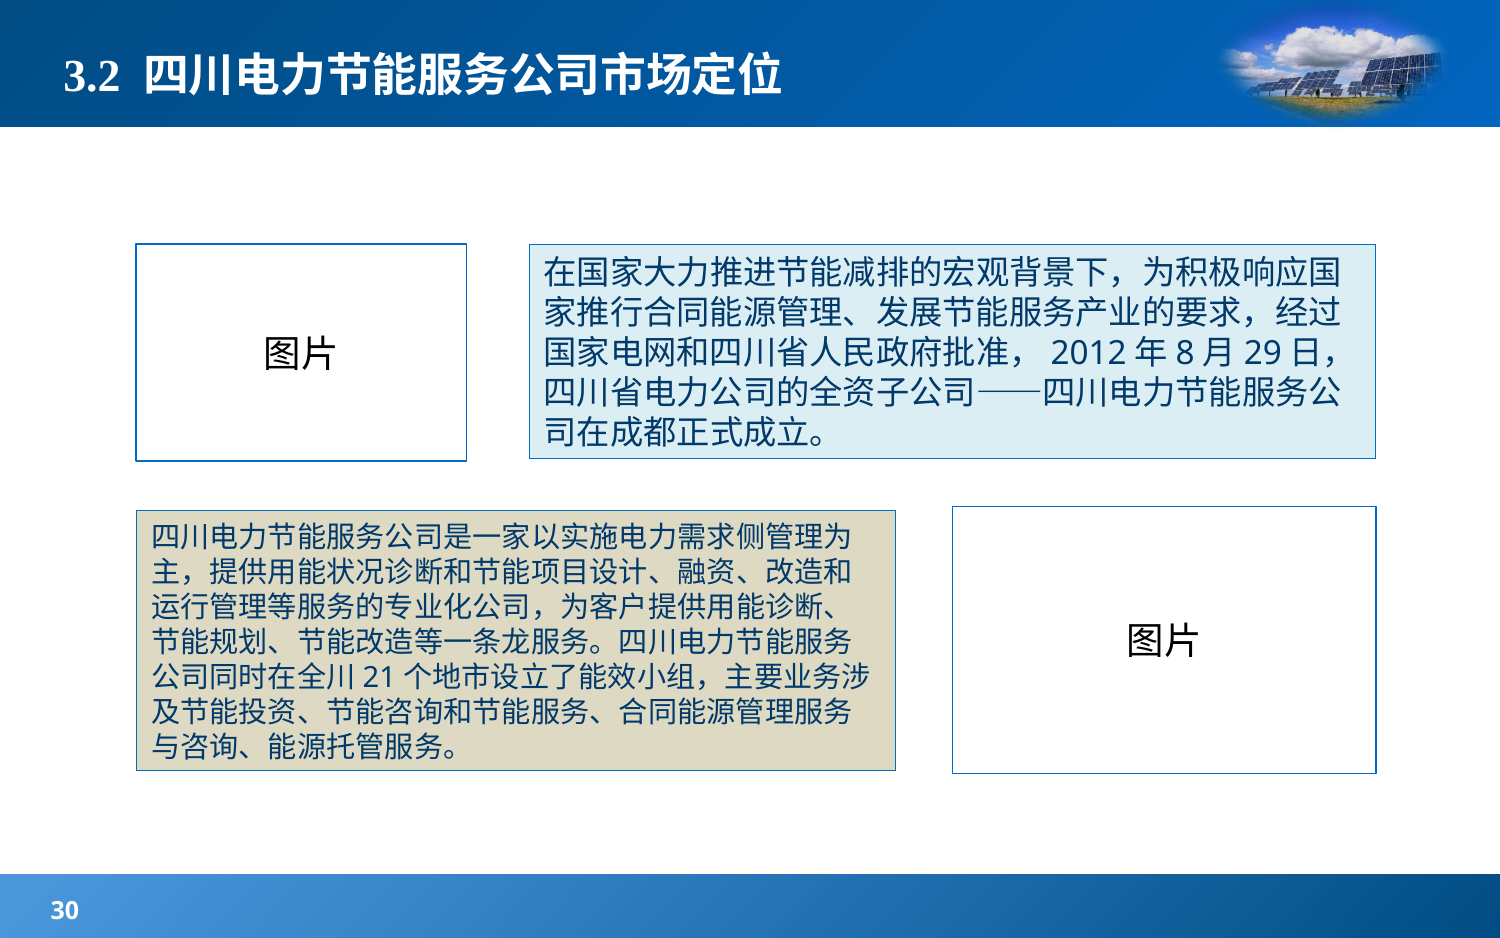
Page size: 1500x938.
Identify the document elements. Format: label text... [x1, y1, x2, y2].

text_box 图片 [134, 242, 469, 463]
picture [1233, 6, 1433, 113]
text_box 图片 [950, 505, 1378, 775]
title 3.2 四川电力节能服务公司市场定位 [48, 19, 1005, 127]
text_box 在国家大力推进节能减排的宏观背景下，为积极响应国家推行合同能源管理、发展节能服务产业的要求，经过国家电网和四川省人民政府批准，2012年8月29日，四川省电力公司的全资子公司——四川电力节能服务公司在成都正式成立。 [529, 244, 1376, 459]
text_box 四川电力节能服务公司是一家以实施电力需求侧管理为主，提供用能状况诊断和节能项目设计、融资、改造和运行管理等服务的专业化公司，为客户提供用能诊断、节能规划、节能改造等一条龙服务。四川电力节能服务公司同时在全川21个地市设立了能效小组，主要业务涉及节能投资、节能咨询和节能服务、合同能源管理服务与咨询、能源托管服务。 [136, 510, 896, 771]
